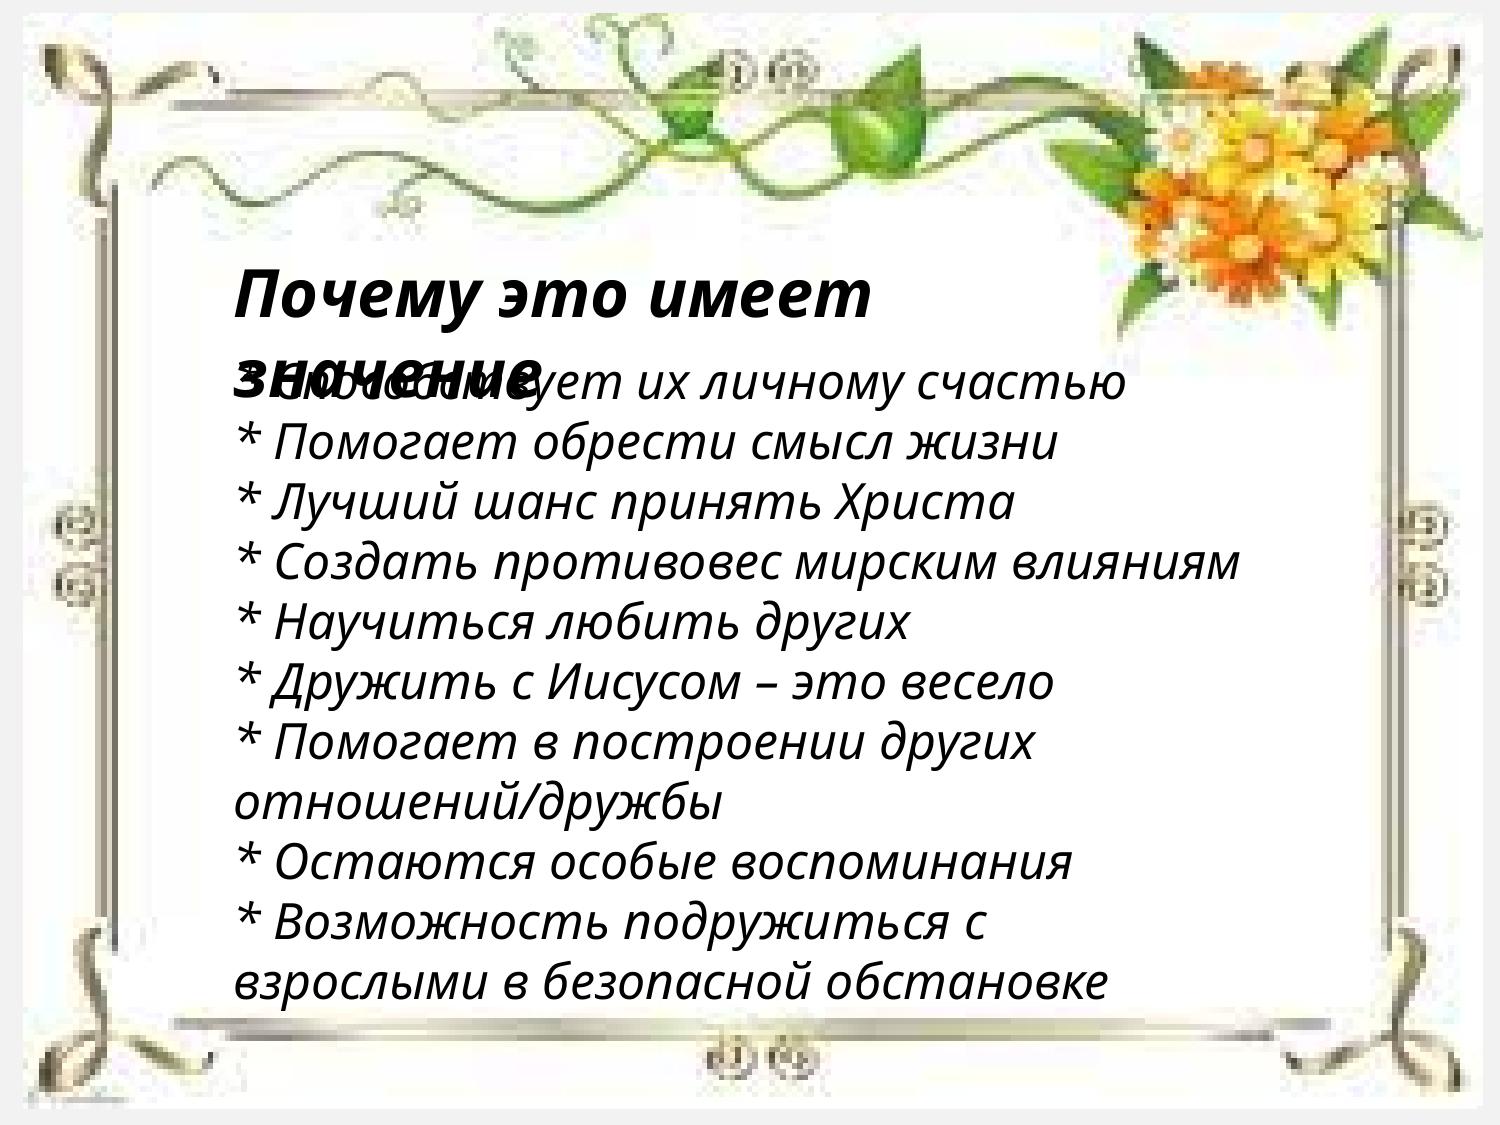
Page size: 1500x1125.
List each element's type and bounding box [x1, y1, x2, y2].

list [29, 13, 1483, 1106]
picture [23, 16, 1477, 1109]
